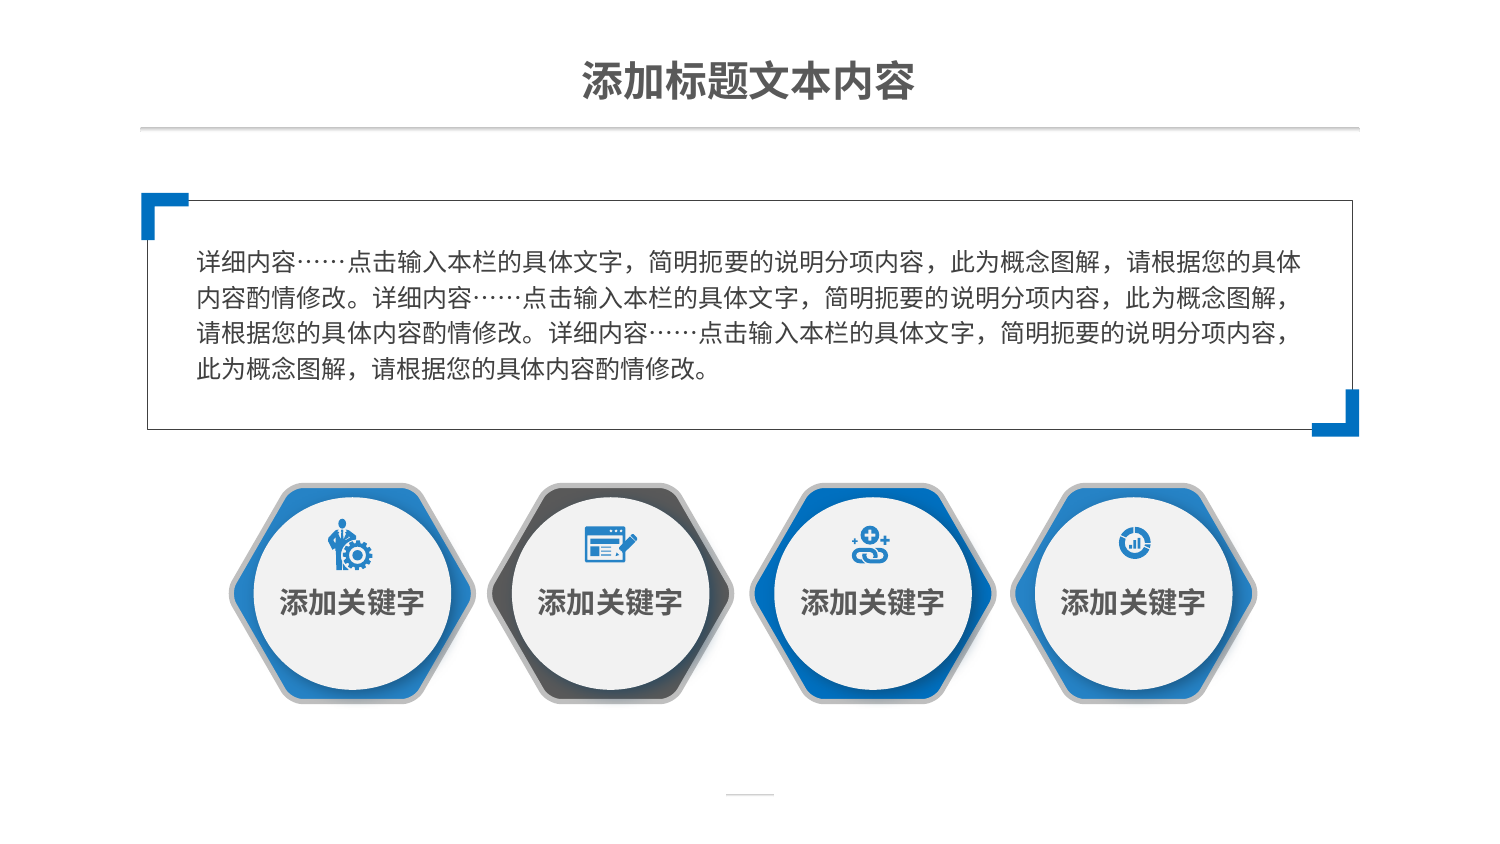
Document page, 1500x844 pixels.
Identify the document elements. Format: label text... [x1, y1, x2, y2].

text_box 添加关键字 [788, 579, 958, 626]
text_box [1310, 387, 1361, 439]
text_box [462, 563, 476, 616]
text_box 添加标题文本内容 [459, 49, 1038, 111]
text_box [139, 191, 191, 242]
text_box [145, 198, 1355, 431]
text_box [772, 495, 974, 692]
text_box [722, 566, 734, 613]
text_box [487, 483, 700, 704]
text_box 添加关键字 [267, 579, 438, 626]
text_box [984, 565, 997, 613]
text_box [1116, 526, 1151, 560]
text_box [584, 526, 638, 563]
text_box [229, 483, 443, 704]
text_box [327, 518, 373, 571]
text_box 详细内容……点击输入本栏的具体文字，简明扼要的说明分项内容，此为概念图解，请根据您的具体内容酌情修改。详细内容……点击输入本栏的具体文字，简明扼要的说明分项内容，此为概念图解，请根据您的具体内容酌情修改。详细内容……点击输入本栏的具体文字，简明扼要的说明分项内容，此为概念图解，请根据您的具体内容酌情修改。 [196, 240, 1304, 384]
text_box [251, 495, 454, 692]
text_box [1032, 495, 1235, 692]
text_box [851, 525, 890, 564]
text_box [749, 483, 963, 704]
text_box [1245, 566, 1257, 613]
text_box 添加关键字 [526, 579, 696, 626]
text_box 添加关键字 [1049, 579, 1219, 626]
text_box [509, 495, 712, 692]
text_box [1010, 483, 1224, 704]
